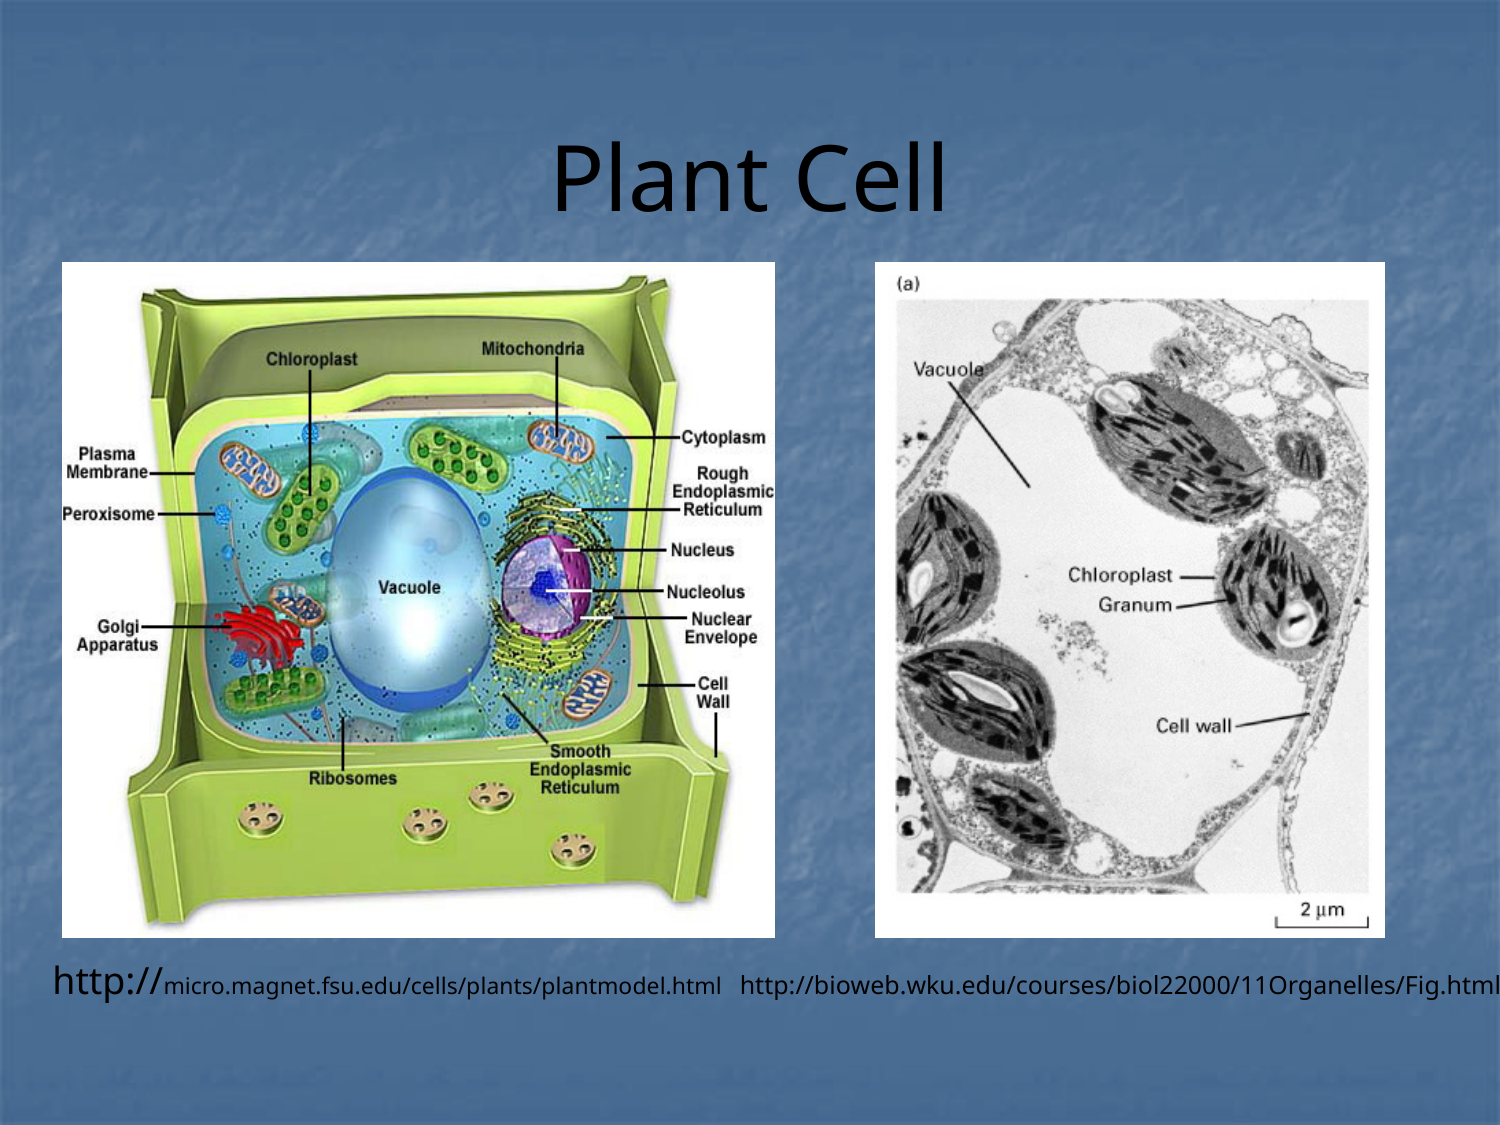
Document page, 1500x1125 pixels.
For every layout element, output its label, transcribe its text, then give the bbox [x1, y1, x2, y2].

title Plant Cell [74, 62, 1426, 288]
text_box http://bioweb.wku.edu/courses/biol22000/11Organelles/Fig.html [788, 962, 1500, 1008]
text_box http://micro.magnet.fsu.edu/cells/plants/plantmodel.html [37, 949, 788, 1010]
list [874, 262, 1385, 938]
picture [62, 262, 776, 938]
